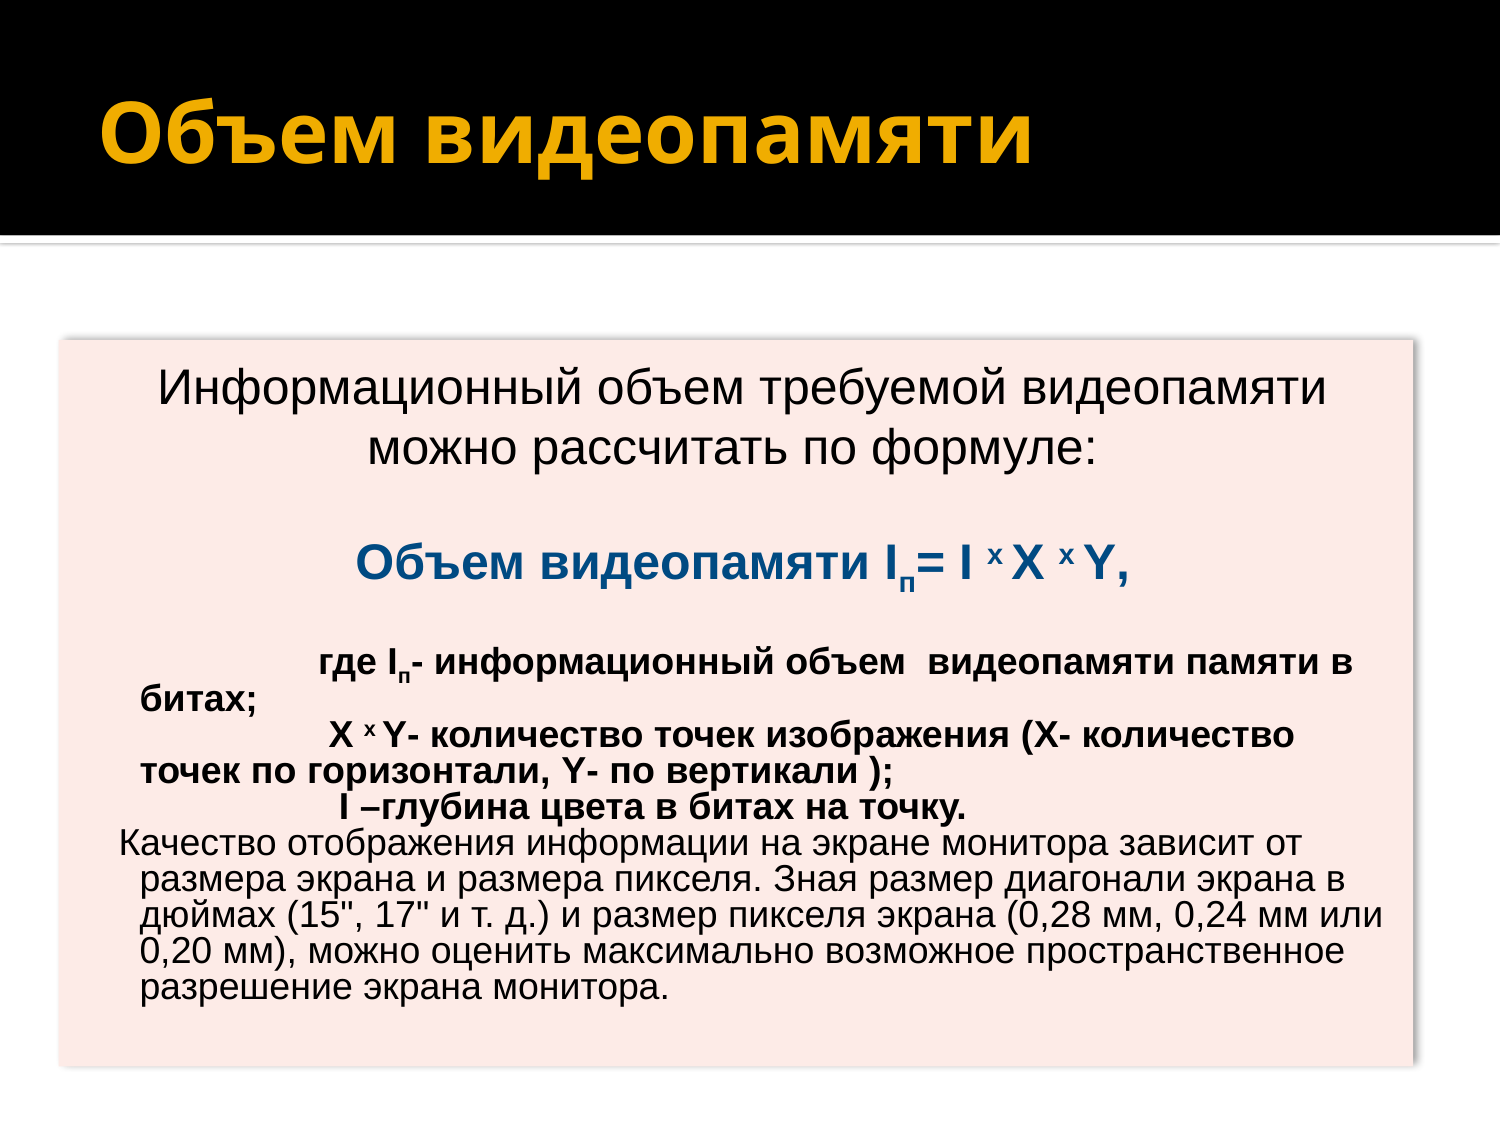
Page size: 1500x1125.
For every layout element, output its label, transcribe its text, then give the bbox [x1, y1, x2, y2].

list Информационный объем требуемой видеопамяти можно рассчитать по формуле: Объем видеопамяти Iп= I x X x Y, где Iп- информационный объем видеопамяти памяти в битах; X x Y- количество точек изображения (X- количество точек по горизонтали, Y- по вертикали ); I –глубина цвета в битах на точку. Качество отображения информации на экране монитора зависит от размера экрана и размера пикселя. Зная размер диагонали экрана в дюймах (15", 17" и т. д.) и размер пикселя экрана (0,28 мм, 0,24 мм или 0,20 мм), можно оценить максимально возможное пространственное разрешение экрана монитора. [58, 339, 1414, 1067]
title Объем видеопамяти [82, 70, 1432, 188]
